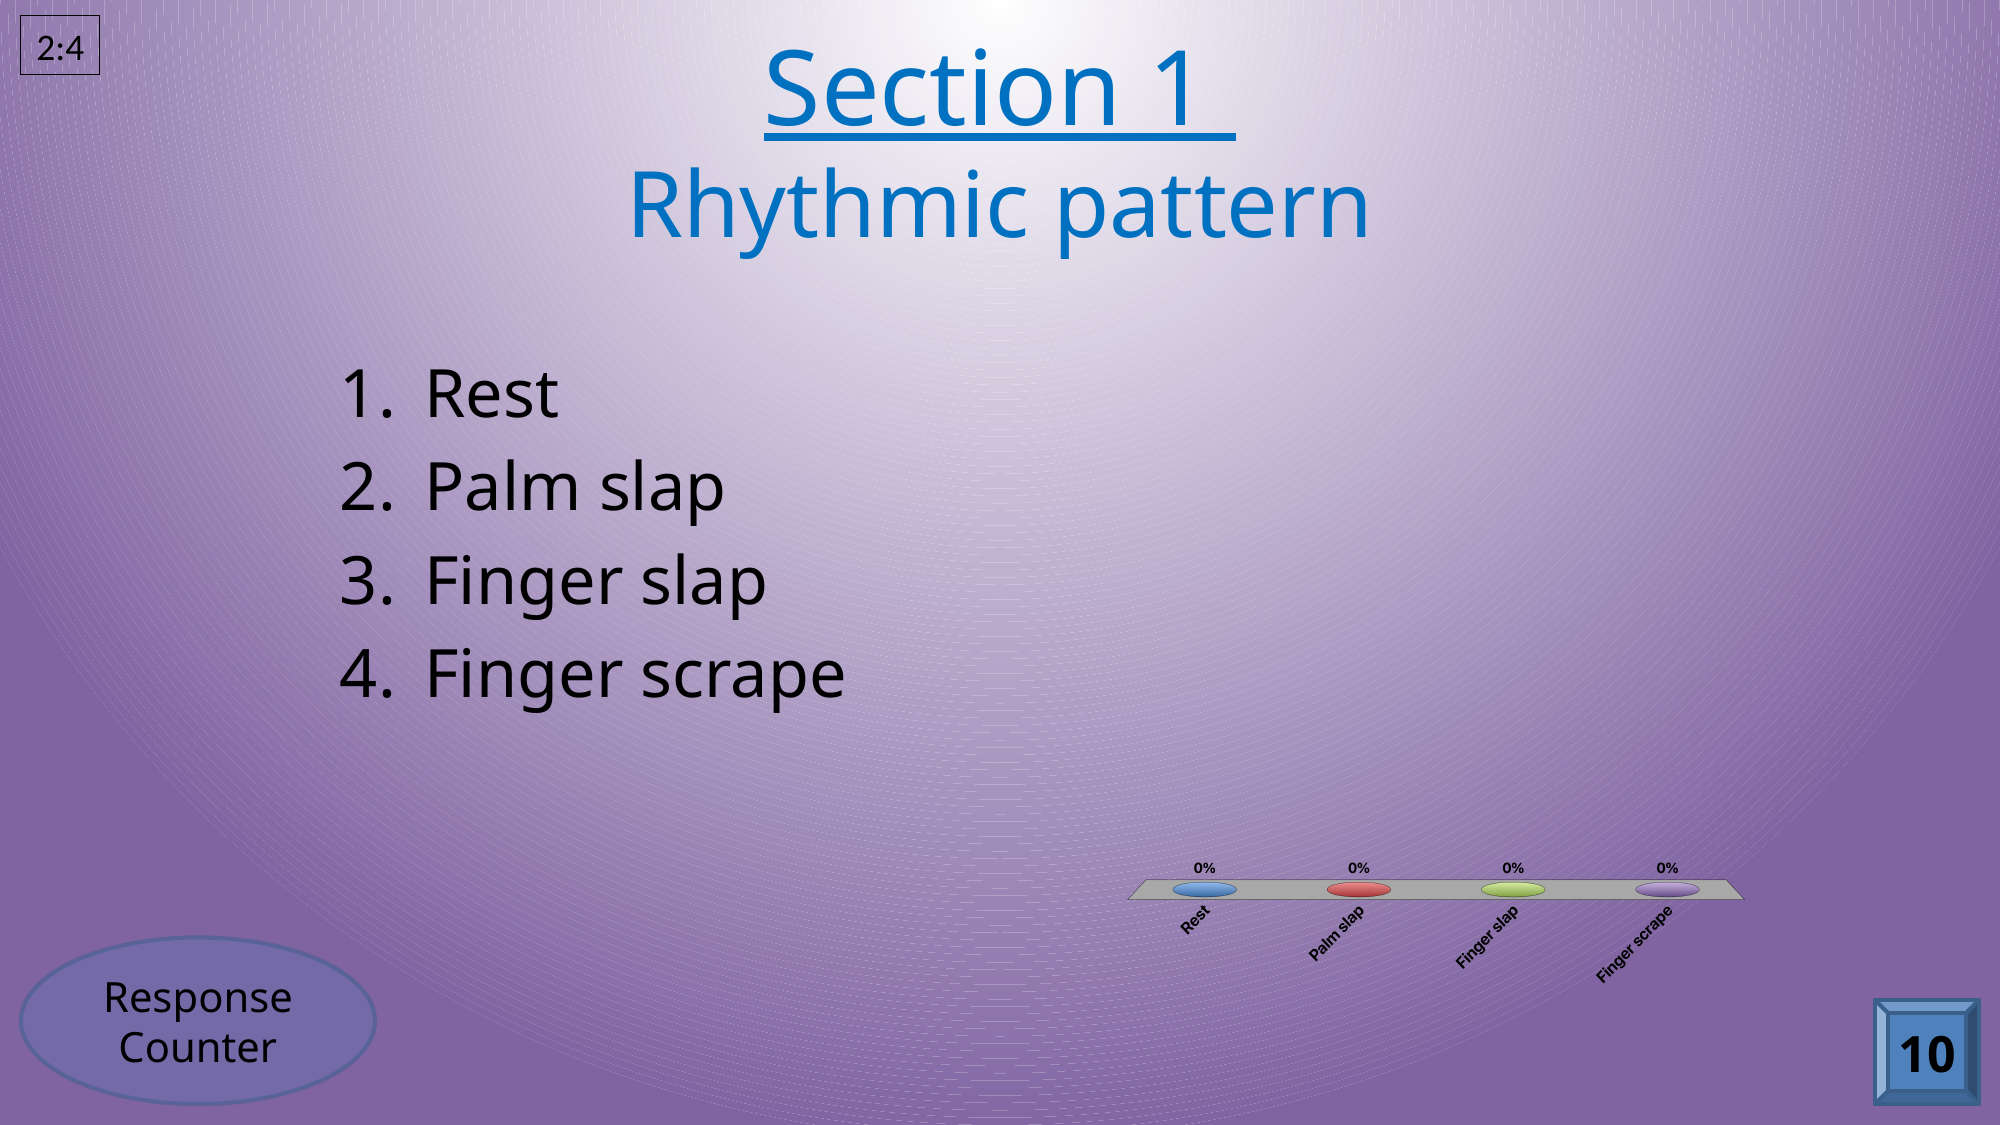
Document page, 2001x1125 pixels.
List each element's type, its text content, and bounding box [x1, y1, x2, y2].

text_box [1874, 999, 1980, 1105]
text_box Response Counter [18, 935, 378, 1107]
text_box 2:4 [20, 15, 100, 75]
picture [1126, 244, 1764, 988]
list Rest Palm slap Finger slap Finger scrape [324, 343, 1000, 788]
title Section 1 Rhythmic pattern [99, 45, 1900, 233]
